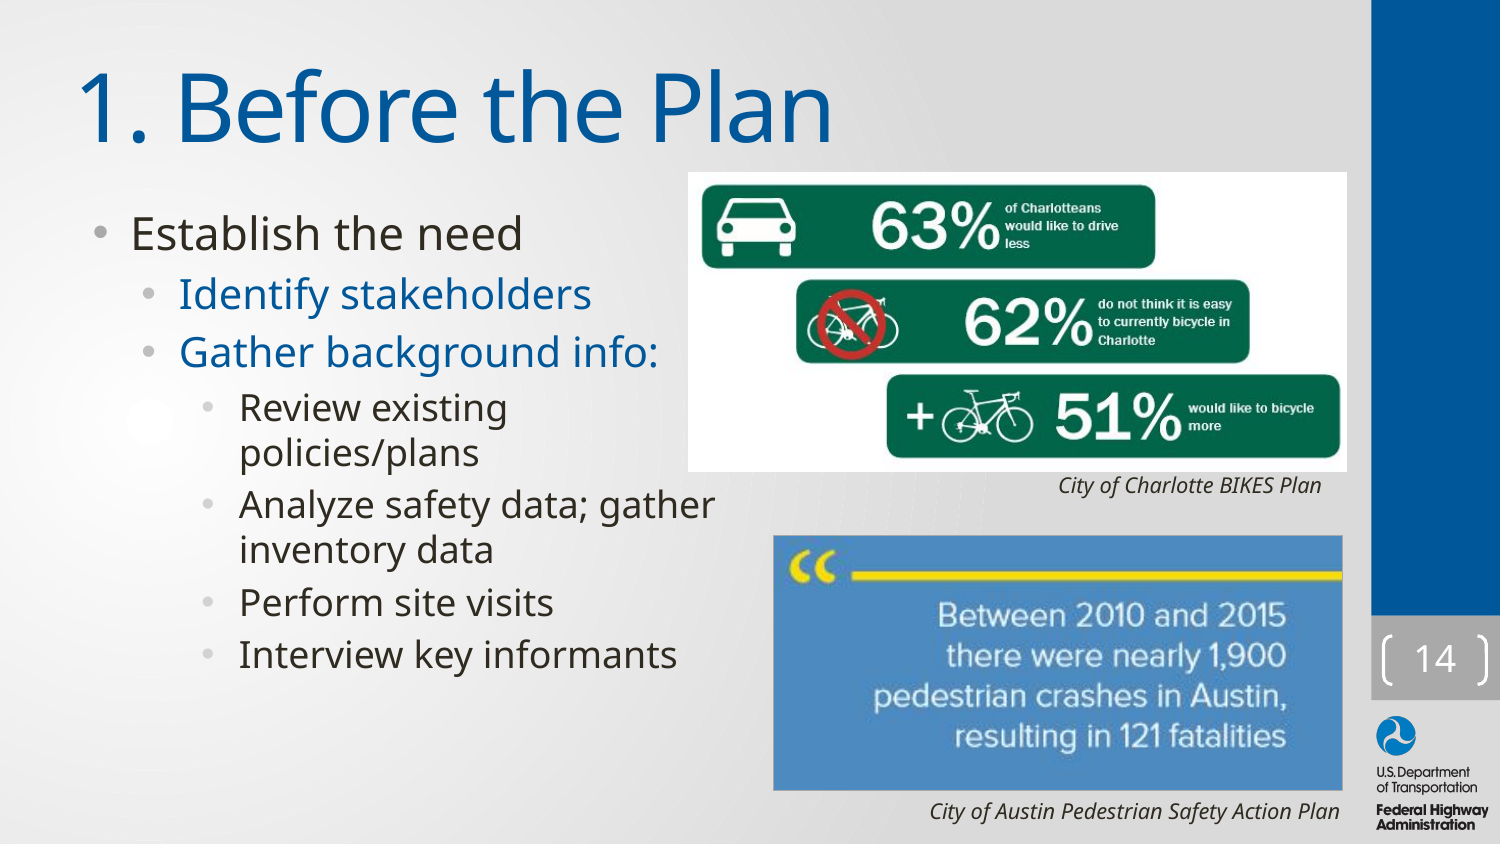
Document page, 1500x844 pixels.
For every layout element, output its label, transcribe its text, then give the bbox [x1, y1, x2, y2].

title 1. Before the Plan [58, 33, 1309, 175]
picture [687, 171, 1348, 473]
list Establish the need Identify stakeholders Gather background info: Review existing policies/plans Analyze safety data; gather inventory data Perform site visits Interview key informants [58, 196, 757, 780]
slide_number 14 [1381, 634, 1488, 687]
text_box City of Austin Pedestrian Safety Action Plan [843, 790, 1356, 832]
picture [772, 534, 1344, 792]
text_box City of Charlotte BIKES Plan [953, 479, 1343, 505]
